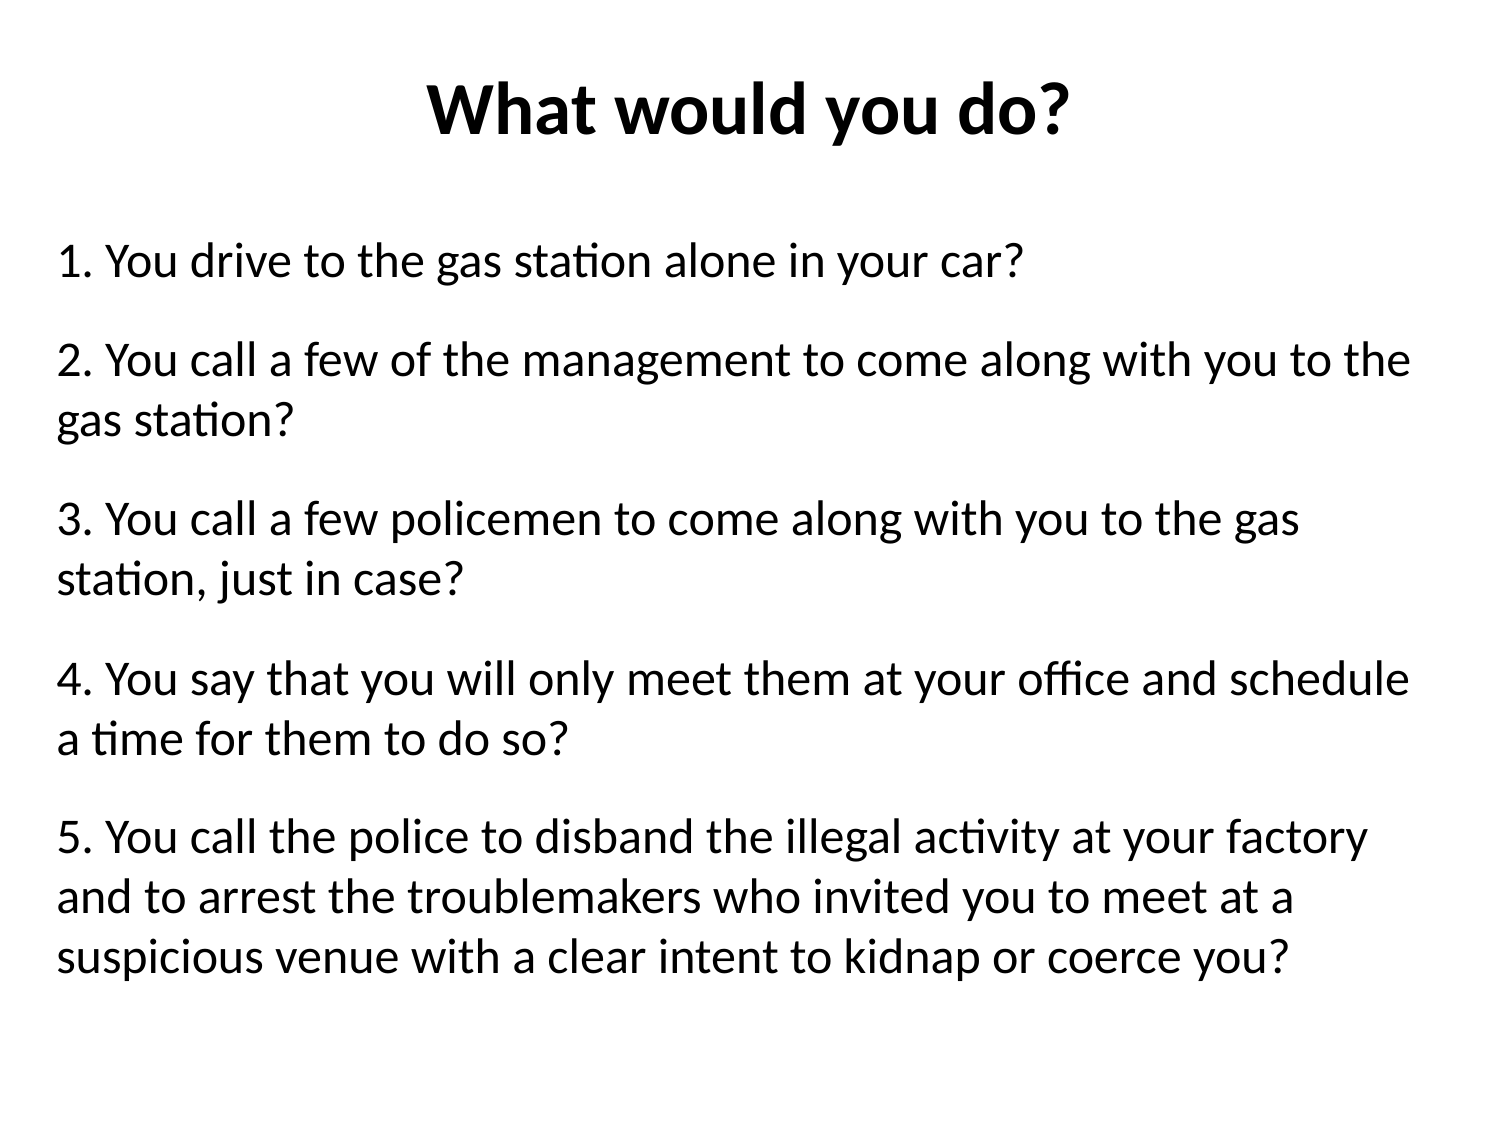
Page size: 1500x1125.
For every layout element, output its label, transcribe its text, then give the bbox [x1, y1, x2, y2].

title What would you do? [75, 56, 1425, 219]
list 1. You drive to the gas station alone in your car? 2. You call a few of the management to come along with you to the gas station? 3. You call a few policemen to come along with you to the gas station, just in case? 4. You say that you will only meet them at your office and schedule a time for them to do so? 5. You call the police to disband the illegal activity at your factory and to arrest the troublemakers who invited you to meet at a suspicious venue with a clear intent to kidnap or coerce you? [41, 219, 1459, 1106]
